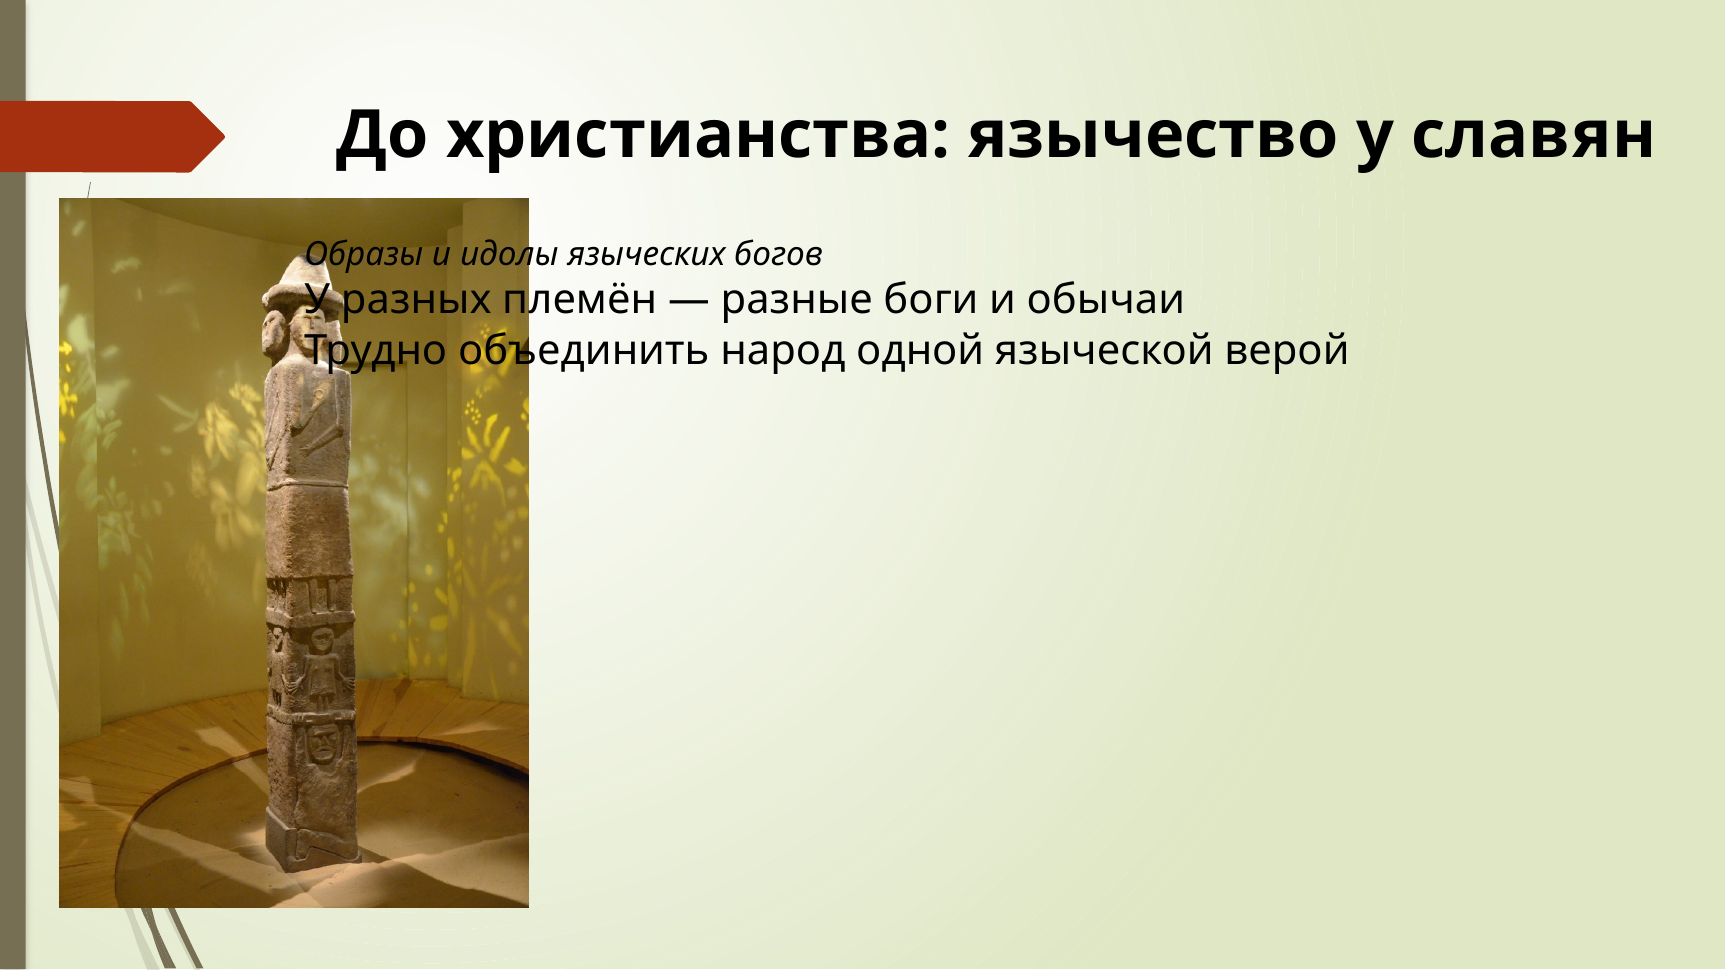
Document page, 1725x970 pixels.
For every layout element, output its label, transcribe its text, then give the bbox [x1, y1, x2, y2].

text_box До христианства: язычество у славян [322, 83, 1673, 179]
text_box Образы и идолы языческих богов У разных племён — разные боги и обычаи Трудно объединить народ одной языческой верой [532, 225, 1365, 380]
picture [58, 198, 529, 908]
